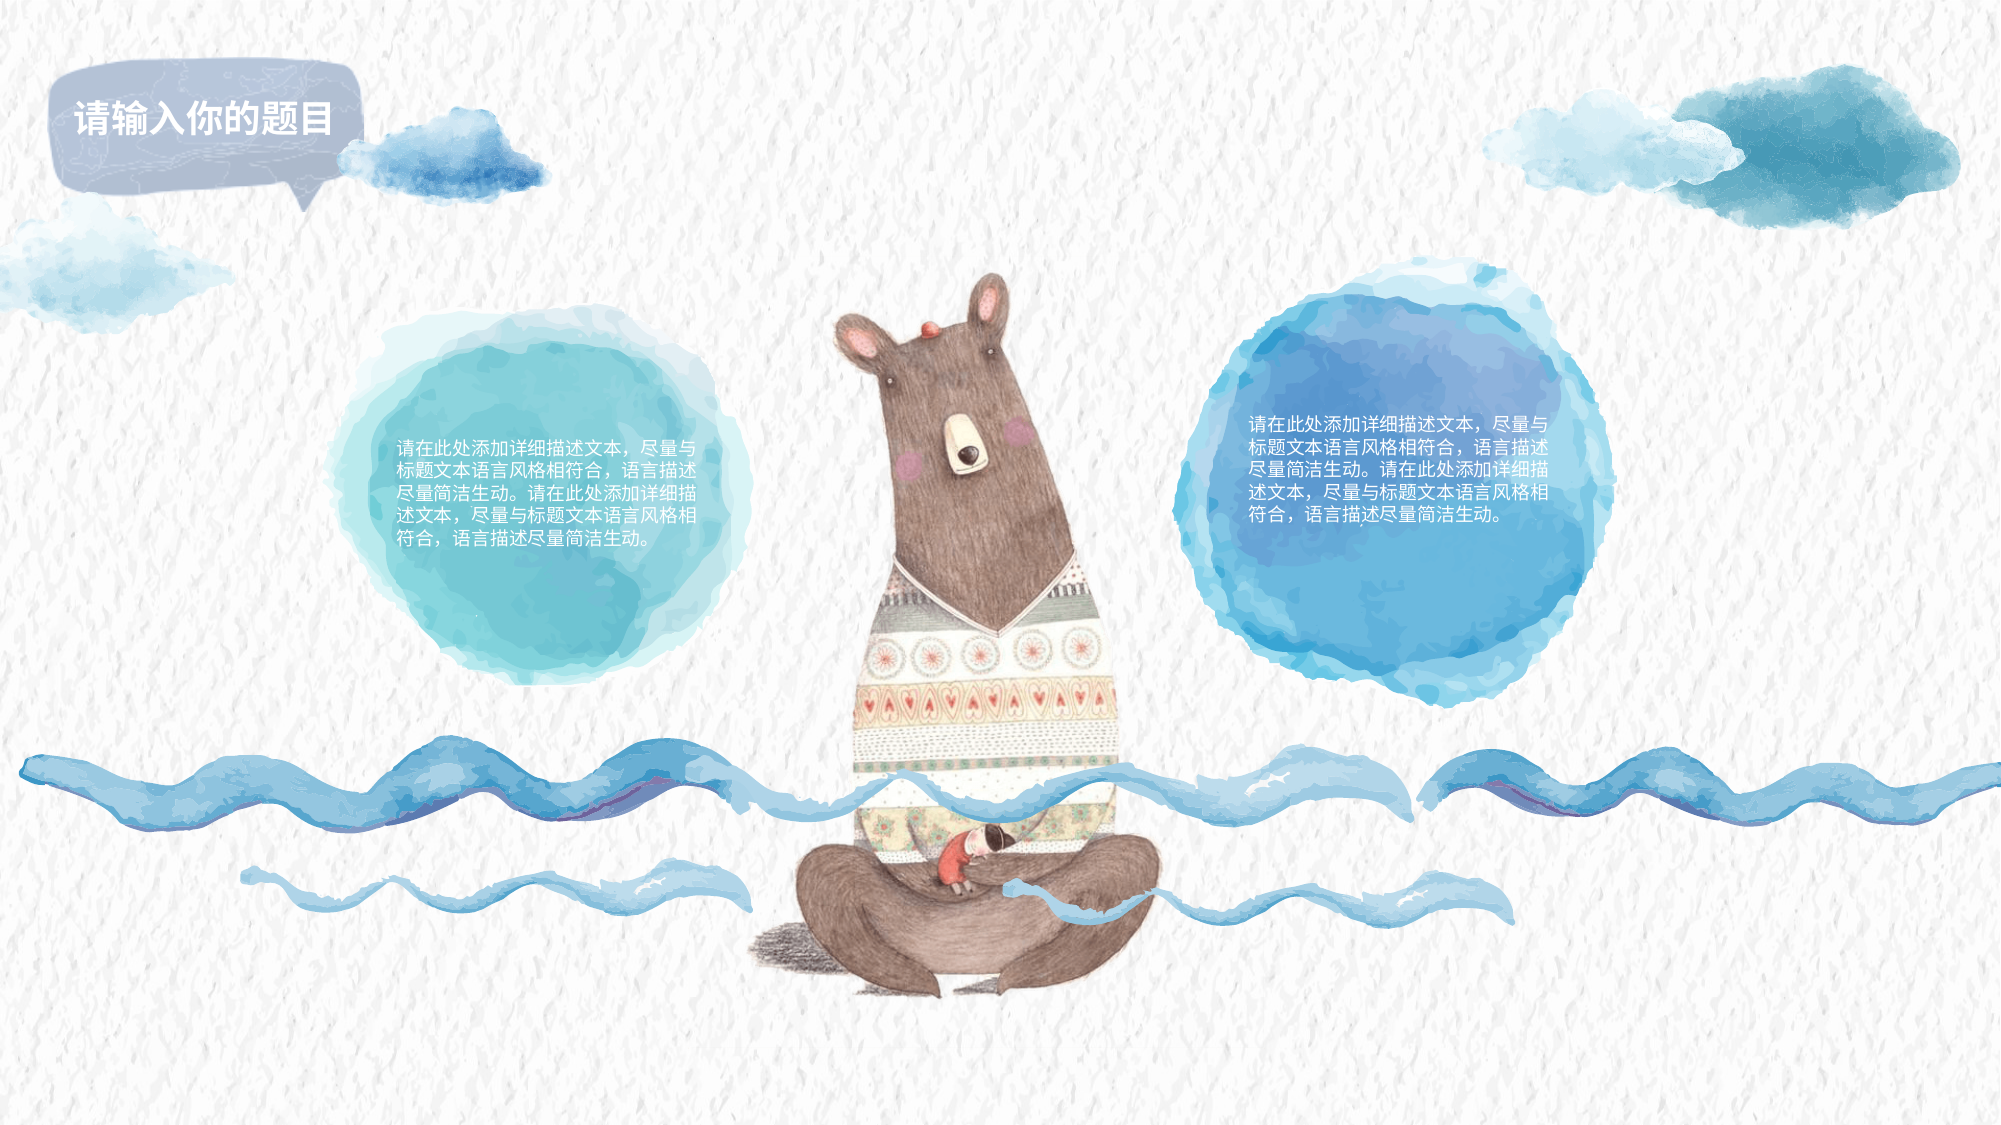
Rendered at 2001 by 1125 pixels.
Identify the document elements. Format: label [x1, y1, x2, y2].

picture [0, 0, 2000, 1125]
text_box [1169, 254, 1618, 712]
text_box [46, 57, 364, 212]
text_box [317, 299, 761, 687]
